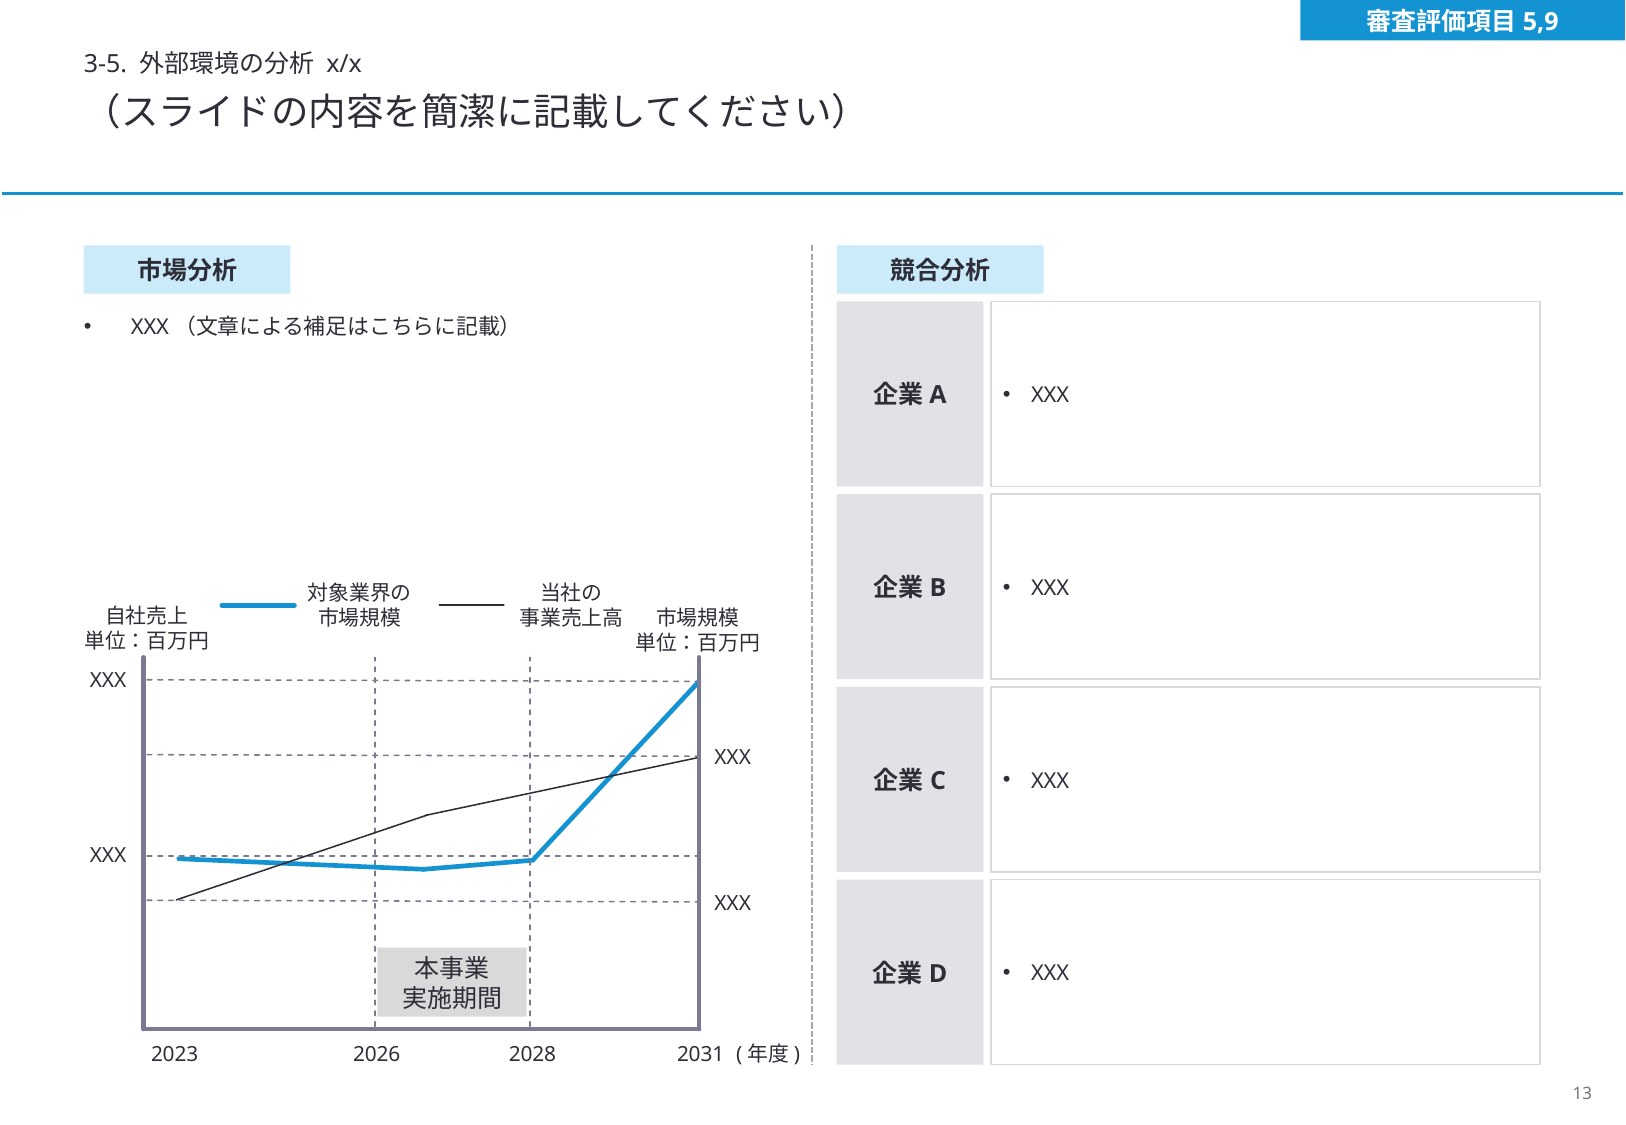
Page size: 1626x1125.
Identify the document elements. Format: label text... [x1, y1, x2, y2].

text_box 競合分析 [836, 244, 1045, 295]
text_box XXX [990, 879, 1541, 1065]
text_box 市場分析 [83, 244, 291, 295]
text_box XXX [990, 301, 1541, 487]
text_box XXX [990, 686, 1541, 873]
list （スライドの内容を簡潔に記載してください） [84, 83, 1543, 183]
text_box XXX（文章による補足はこちらに記載） [83, 302, 788, 515]
text_box 企業D [836, 879, 984, 1065]
list 3-5. 外部環境の分析 x/x [84, 40, 1543, 82]
text_box 企業C [836, 686, 984, 873]
text_box 企業A [836, 301, 984, 487]
text_box XXX [990, 493, 1541, 680]
text_box 企業B [836, 493, 984, 680]
text_box 審査評価項目5,9 [1299, 0, 1625, 41]
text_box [66, 580, 825, 1082]
